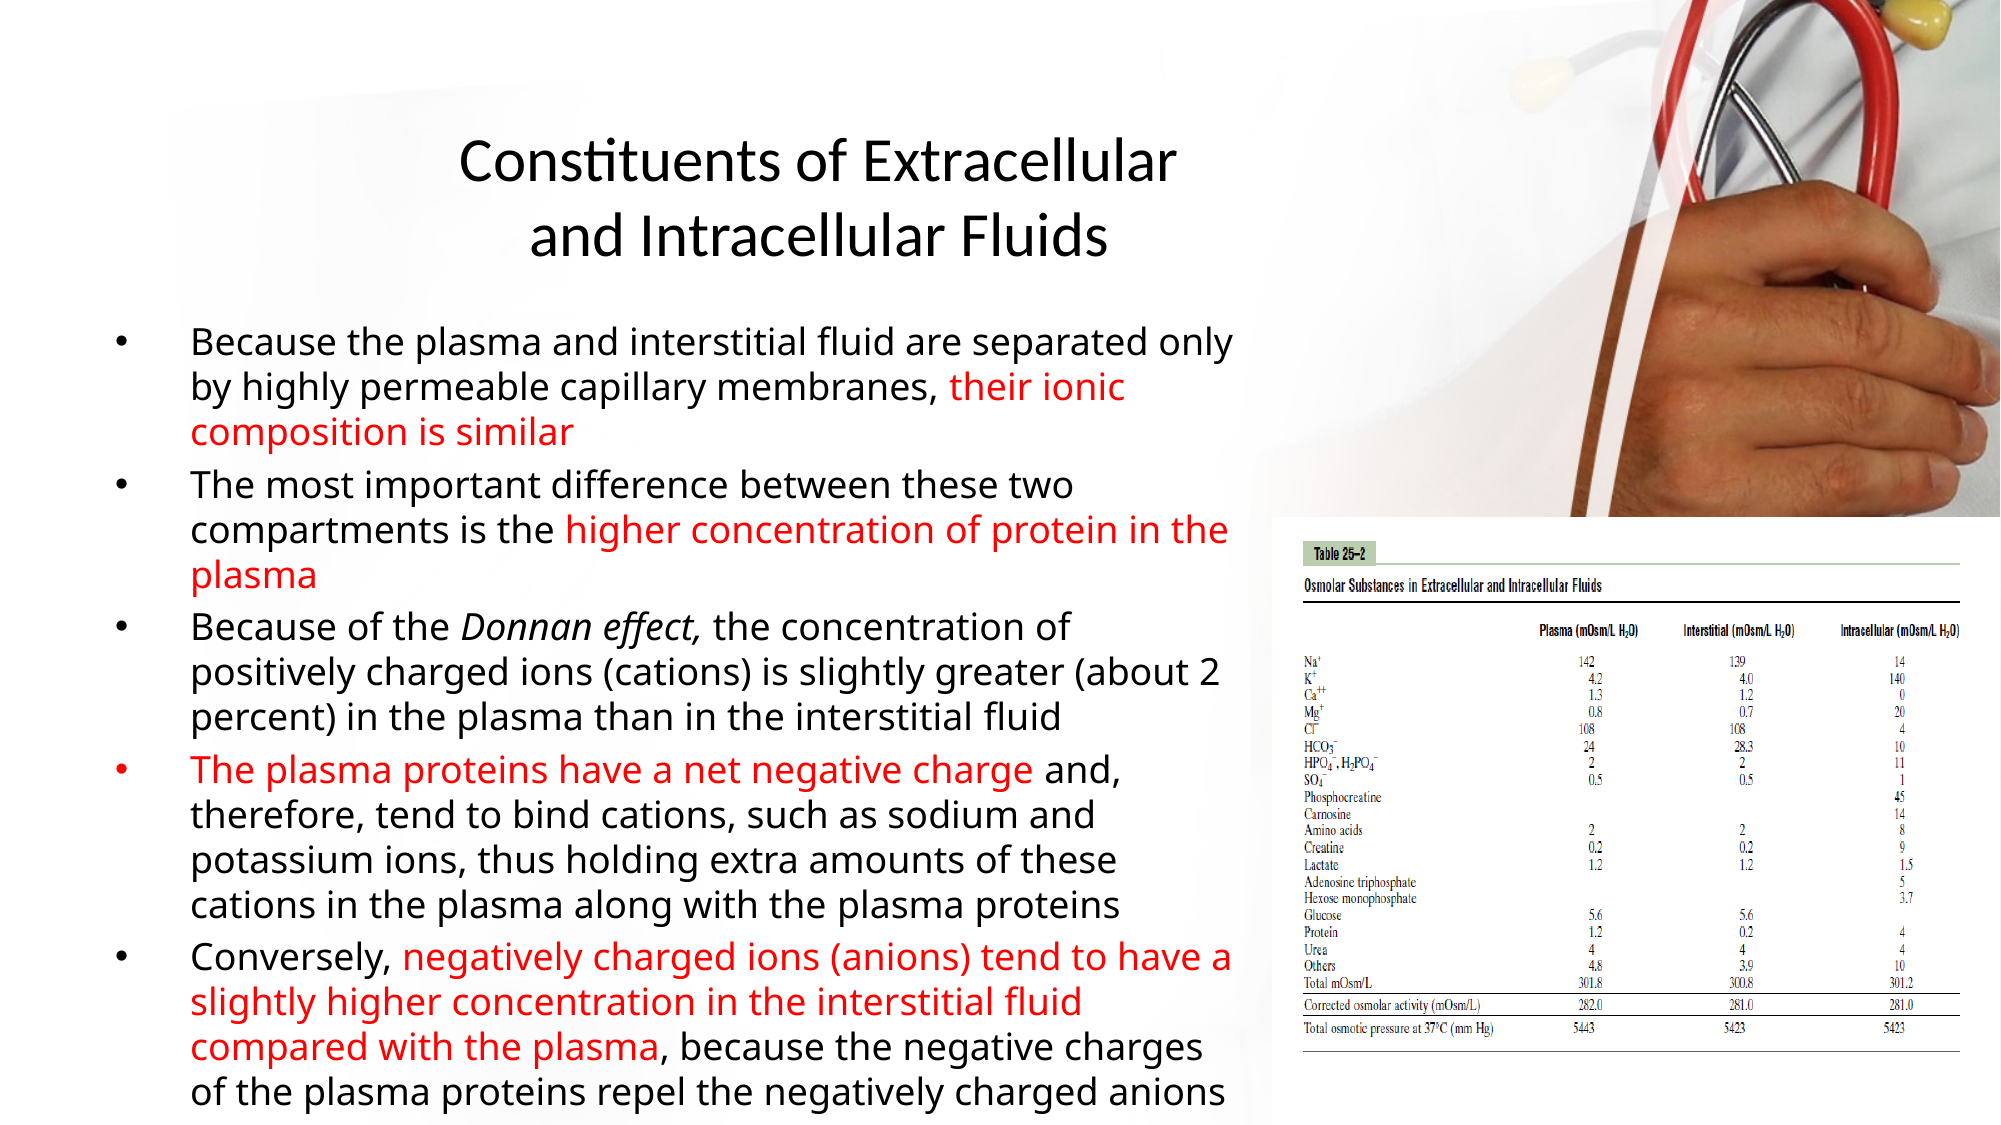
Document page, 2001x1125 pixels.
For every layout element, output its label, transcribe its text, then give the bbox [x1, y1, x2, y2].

title Constituents of Extracellular and Intracellular Fluids [99, 110, 1540, 278]
picture [0, 0, 2001, 1125]
list Because the plasma and interstitial fluid are separated only by highly permeable capillary membranes, their ionic composition is similar The most important difference between these two compartments is the higher concentration of protein in the plasma Because of the Donnan effect, the concentration of positively charged ions (cations) is slightly greater (about 2 percent) in the plasma than in the interstitial fluid The plasma proteins have a net negative charge and, therefore, tend to bind cations, such as sodium and potassium ions, thus holding extra amounts of these cations in the plasma along with the plasma proteins Conversely, negatively charged ions (anions) tend to have a slightly higher concentration in the interstitial fluid compared with the plasma, because the negative charges of the plasma proteins repel the negatively charged anions [100, 310, 1255, 1043]
